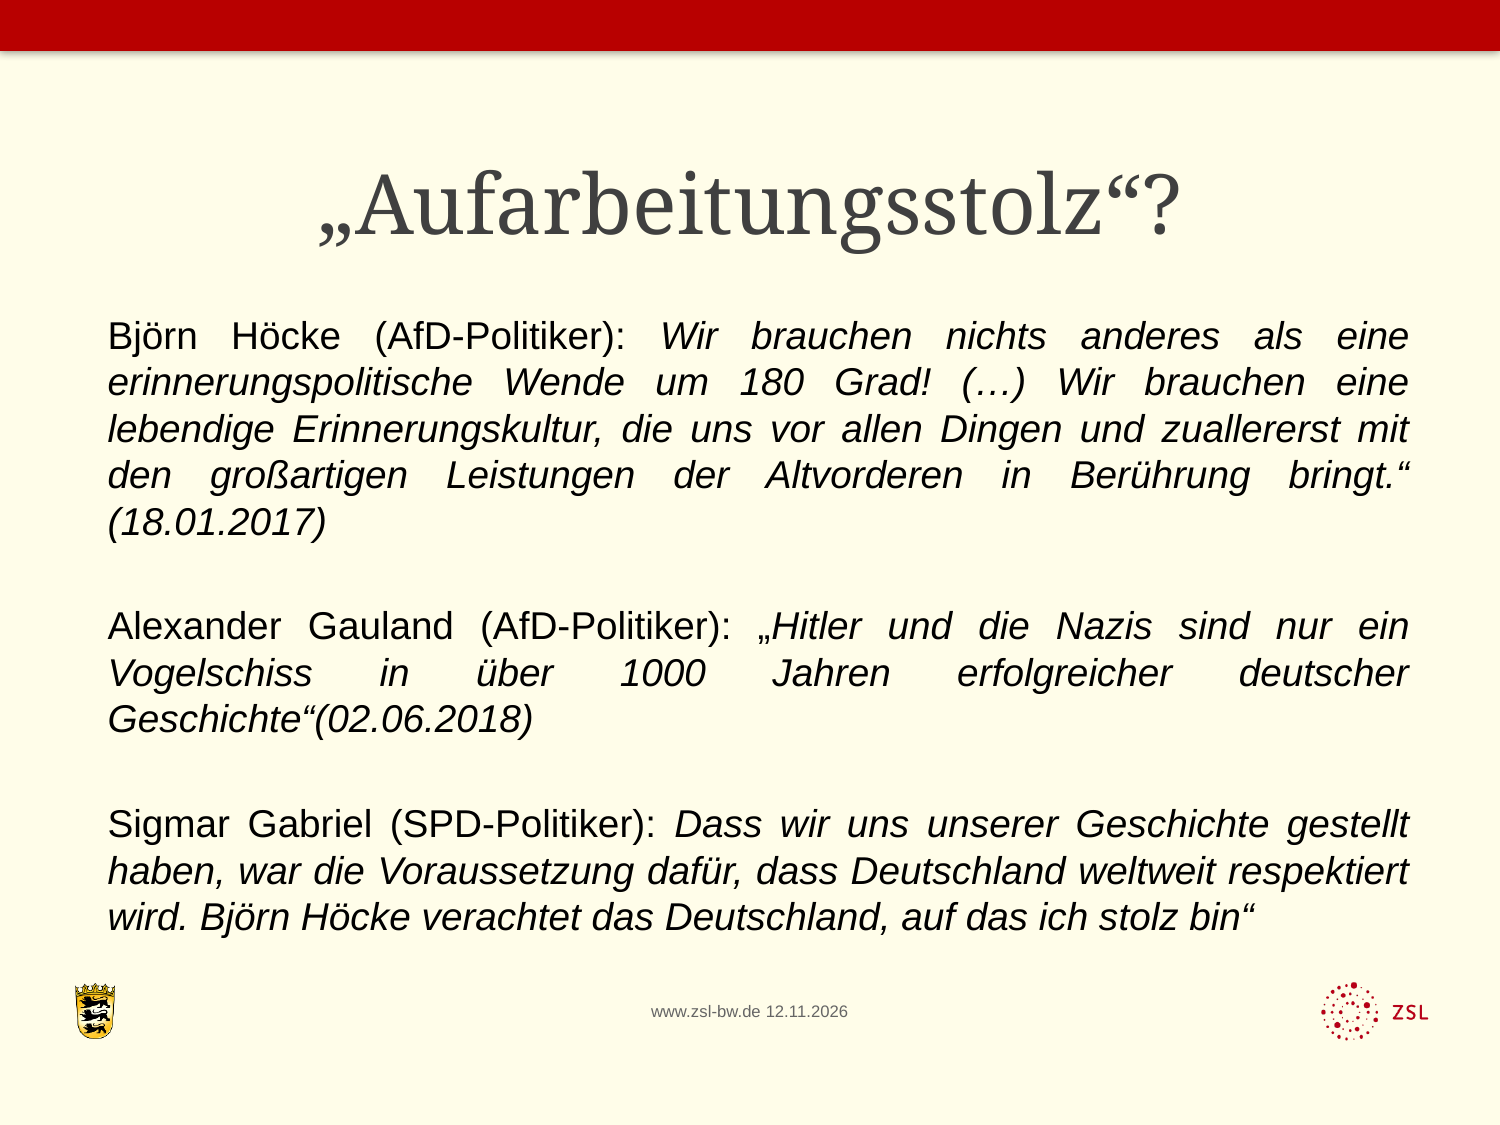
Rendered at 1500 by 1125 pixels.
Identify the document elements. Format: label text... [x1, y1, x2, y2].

list Björn Höcke (AfD-Politiker): Wir brauchen nichts anderes als eine erinnerungspolitische Wende um 180 Grad! (…) Wir brauchen eine lebendige Erinnerungskultur, die uns vor allen Dingen und zuallererst mit den großartigen Leistungen der Altvorderen in Berührung bringt.“ (18.01.2017) Alexander Gauland (AfD-Politiker): „Hitler und die Nazis sind nur ein Vogelschiss in über 1000 Jahren erfolgreicher deutscher Geschichte“(02.06.2018) Sigmar Gabriel (SPD-Politiker): Dass wir uns unserer Geschichte gestellt haben, war die Voraussetzung dafür, dass Deutschland weltweit respektiert wird. Björn Höcke verachtet das Deutschland, auf das ich stolz bin“ [75, 302, 1425, 965]
title „Aufarbeitungsstolz“? [75, 113, 1425, 289]
picture [73, 981, 117, 1041]
picture [1320, 981, 1429, 1041]
